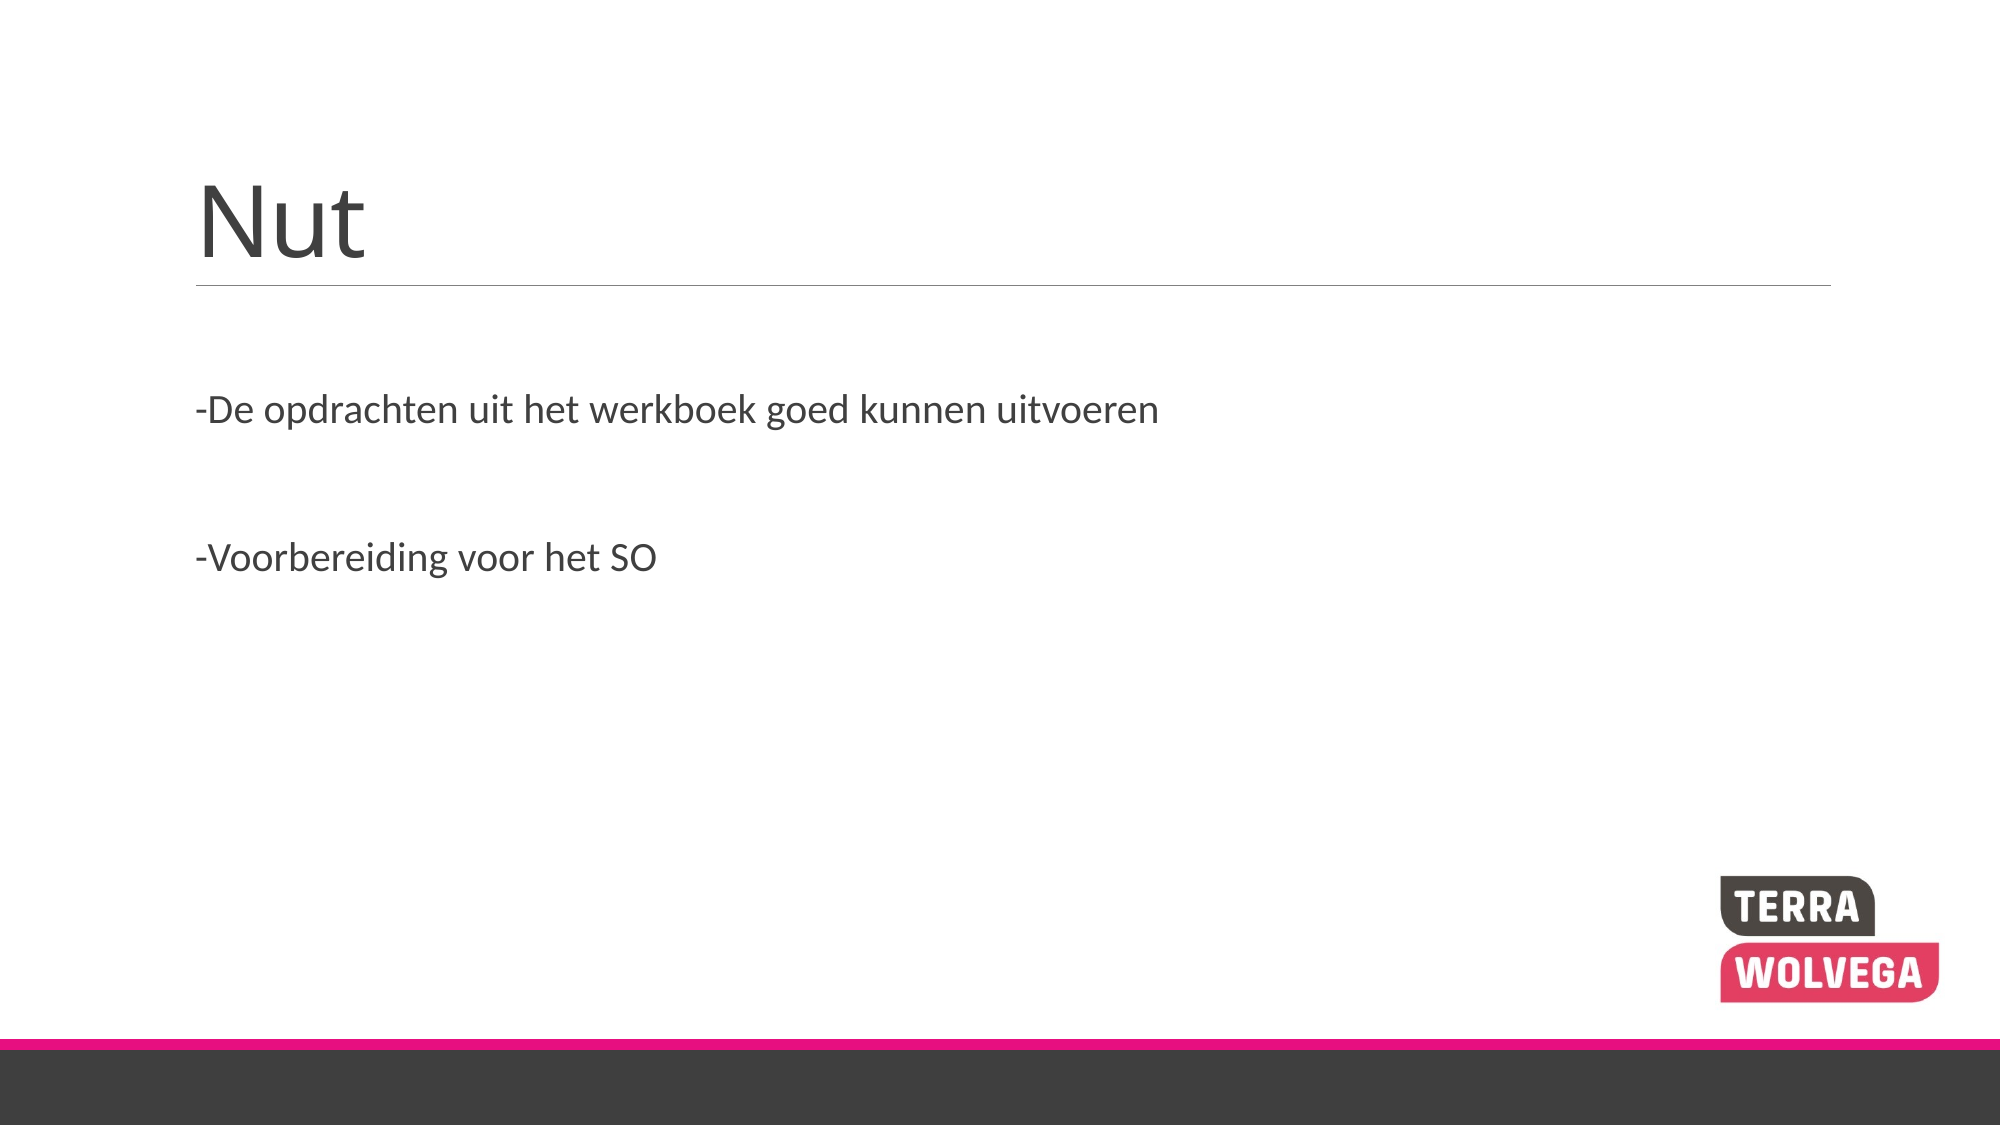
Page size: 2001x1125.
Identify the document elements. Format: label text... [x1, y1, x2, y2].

list -De opdrachten uit het werkboek goed kunnen uitvoeren -Voorbereiding voor het SO [180, 379, 1830, 640]
picture [1715, 867, 1945, 1013]
title Nut [180, 47, 1830, 285]
